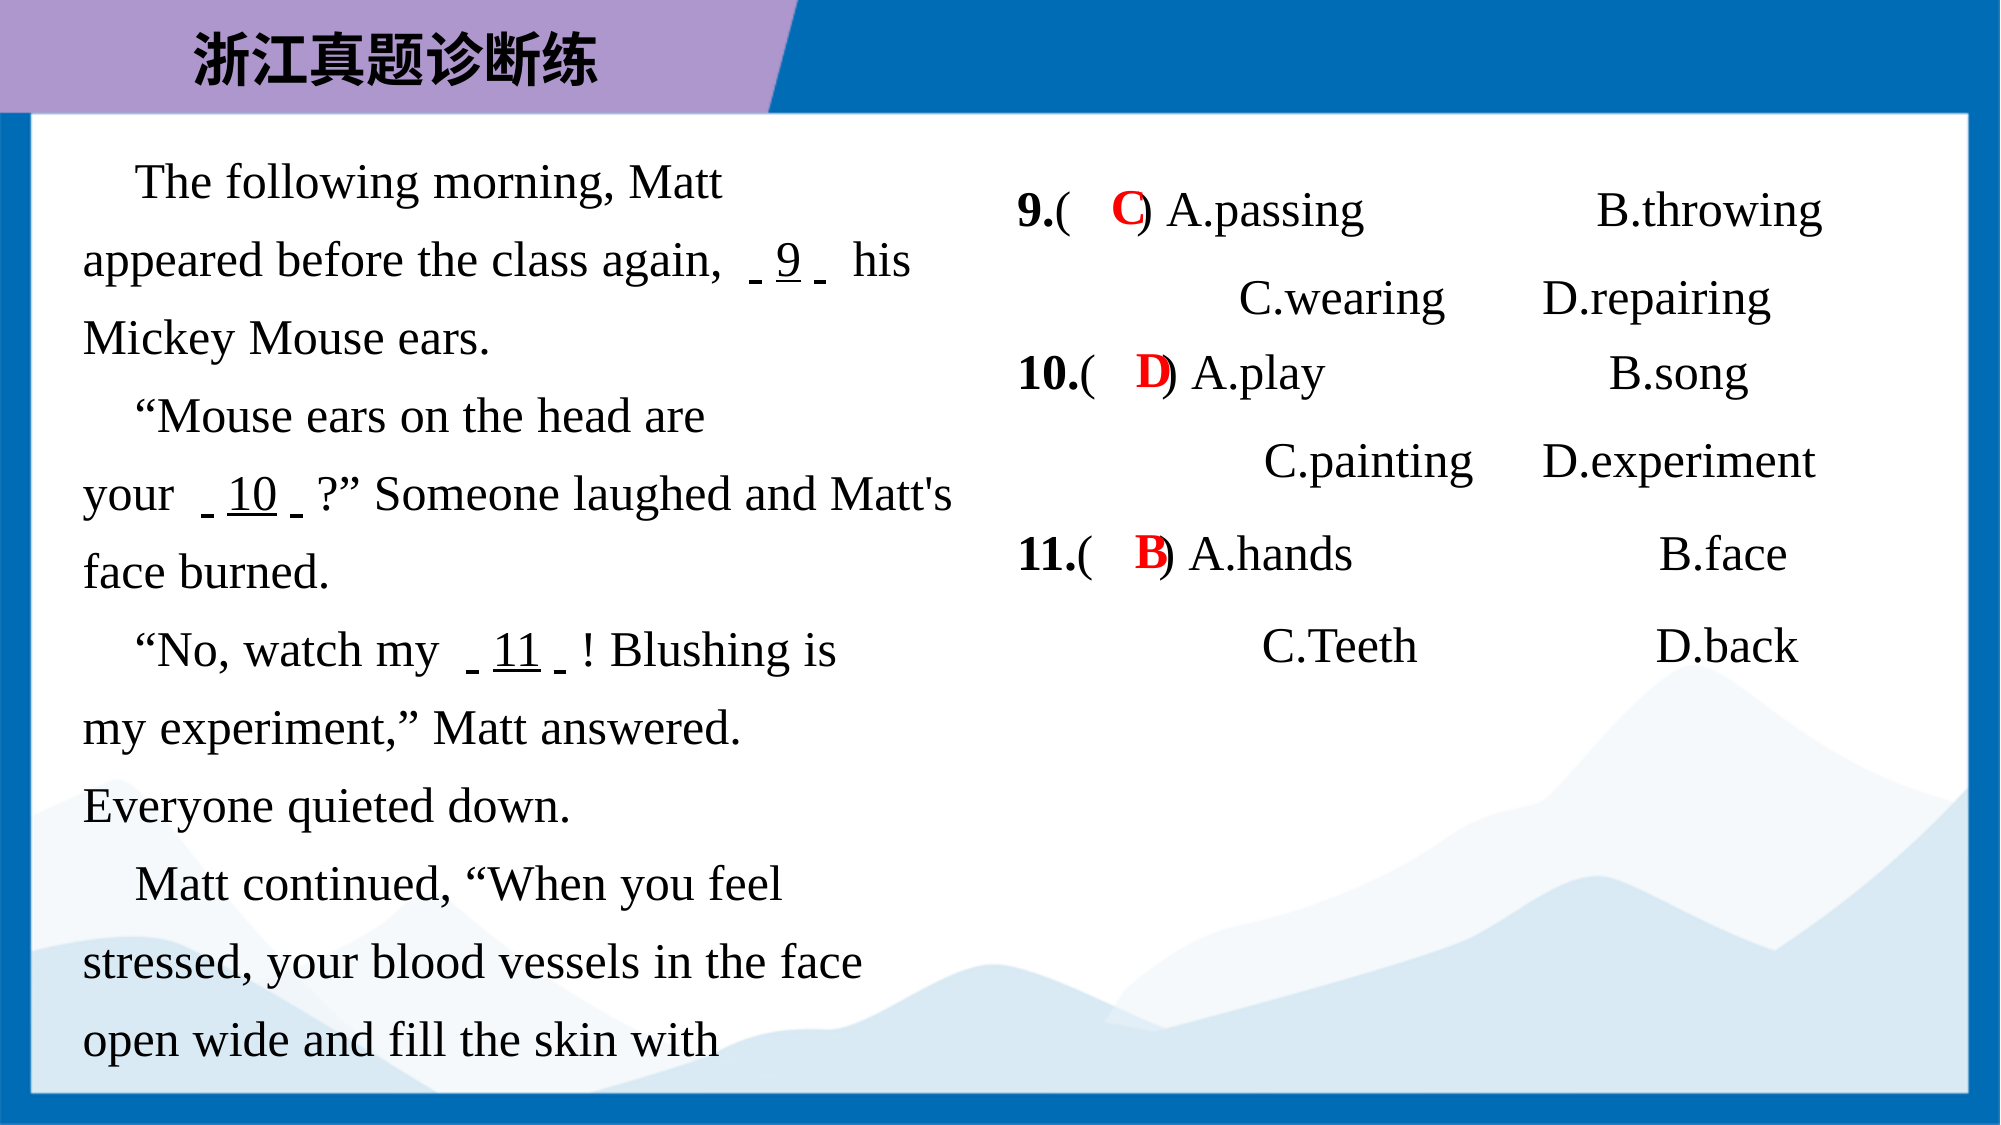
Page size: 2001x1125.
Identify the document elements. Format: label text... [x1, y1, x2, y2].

text_box C [1092, 146, 1165, 226]
text_box 10.( ) A.play B.song C.painting D.experiment [1016, 307, 1919, 478]
text_box D [1117, 309, 1190, 388]
picture [0, 0, 2000, 1125]
text_box 9.( ) A.passing B.throwing C.wearing D.repairing [1016, 144, 1919, 307]
text_box The following morning, Matt appeared before the class again, . .9. . his Mickey Mouse ears. “Mouse ears on the head are your . .10. .?” Someone laughed and Matt's face burned. “No, watch my . .11. .! Blushing is my experiment,” Matt answered. Everyone quieted down. Matt continued, “When you feel stressed, your blood vessels in the face open wide and fill the skin with [82, 130, 984, 1078]
text_box 11.( ) A.hands B.face C.Teeth D.back [1016, 488, 1919, 659]
text_box B [1116, 490, 1187, 569]
